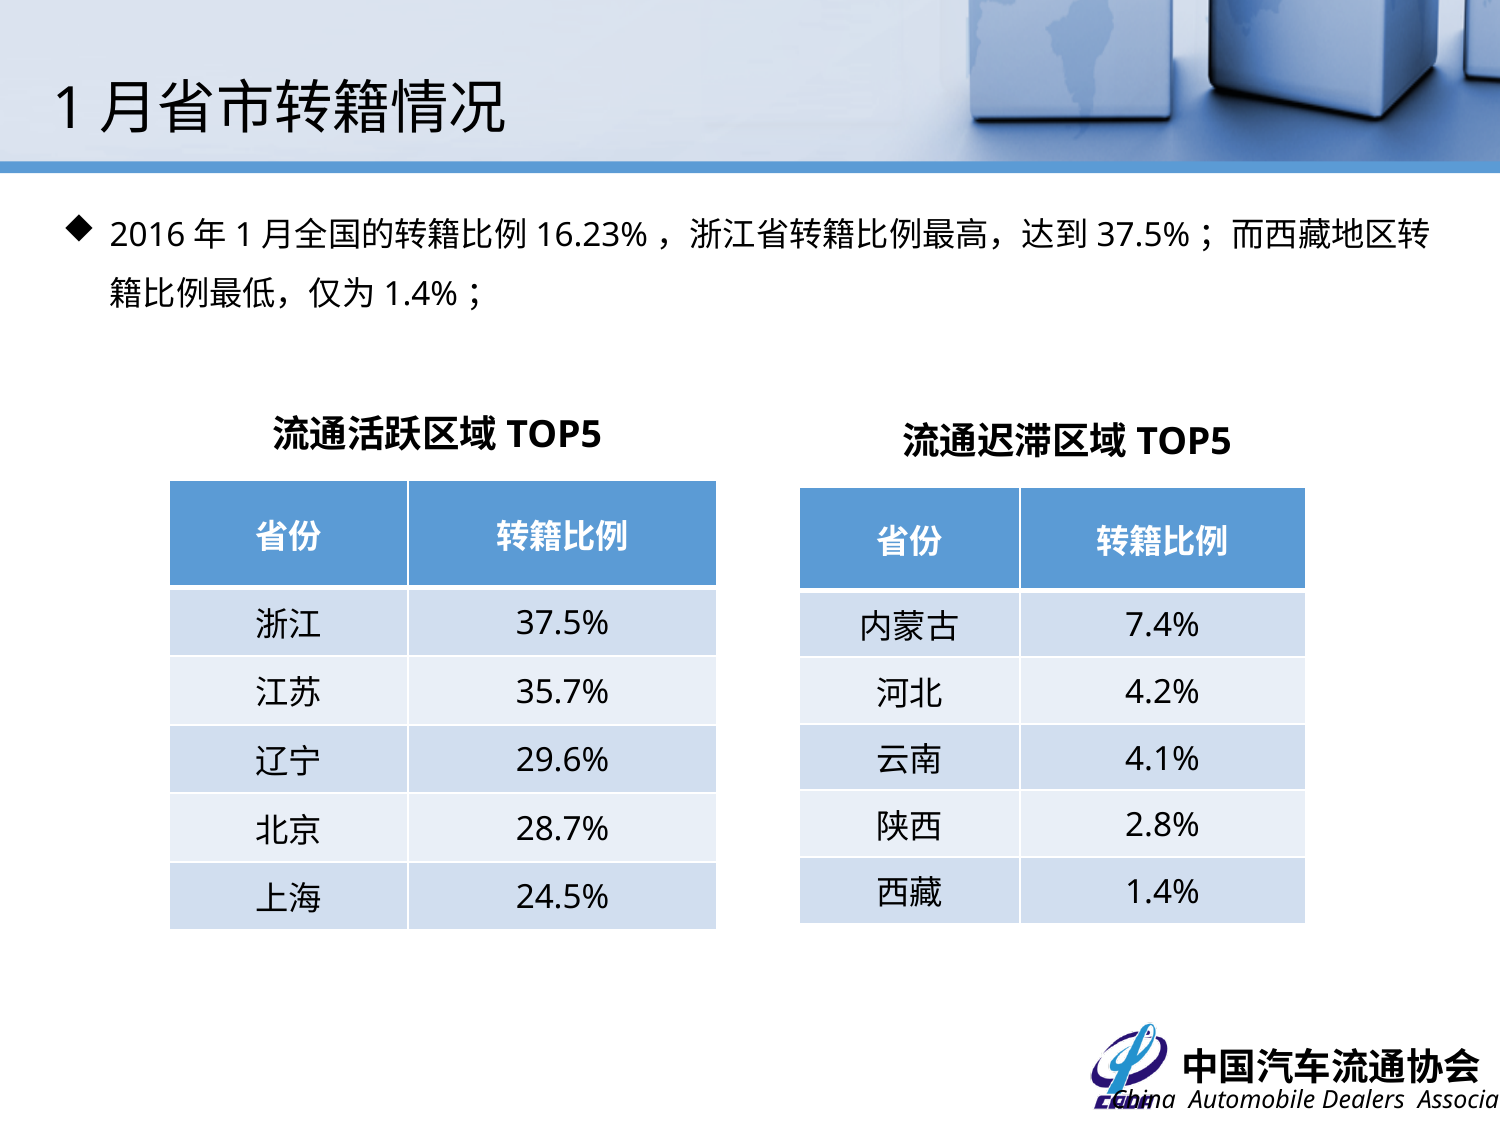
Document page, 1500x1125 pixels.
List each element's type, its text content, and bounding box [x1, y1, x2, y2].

table_cell 35.7% [409, 657, 716, 724]
picture [1164, 1096, 1171, 1106]
table_cell 浙江 [170, 590, 407, 655]
table_cell 河北 [800, 658, 1019, 723]
text_box 1月省市转籍情况 [37, 62, 750, 148]
table_cell 29.6% [409, 726, 716, 792]
table_cell 7.4% [1021, 593, 1305, 656]
table_header 转籍比例 [1021, 488, 1305, 588]
text_box 流通迟滞区域TOP5 [887, 409, 1310, 470]
table_cell 上海 [170, 863, 407, 929]
table_cell 北京 [170, 794, 407, 861]
table_cell 云南 [800, 725, 1019, 789]
table_cell 2.8% [1021, 791, 1305, 856]
text_box 流通活跃区域TOP5 [257, 403, 680, 463]
table_header 省份 [800, 488, 1019, 588]
table_cell 1.4% [1021, 858, 1305, 923]
table_cell 内蒙古 [800, 593, 1019, 656]
table_cell 28.7% [409, 794, 716, 861]
table_cell 辽宁 [170, 726, 407, 792]
table_cell 24.5% [409, 863, 716, 929]
table_cell 4.1% [1021, 725, 1305, 789]
table_header 省份 [170, 481, 407, 585]
picture [0, 0, 1500, 161]
table_header 转籍比例 [409, 481, 716, 585]
table_cell 江苏 [170, 657, 407, 724]
table_cell 陕西 [800, 791, 1019, 856]
table_cell 37.5% [409, 590, 716, 655]
table_cell 4.2% [1021, 658, 1305, 723]
picture [1086, 1018, 1172, 1114]
table_cell 西藏 [800, 858, 1019, 923]
text_box 2016年1月全国的转籍比例16.23%，浙江省转籍比例最高，达到37.5%；而西藏地区转籍比例最低，仅为1.4%； [47, 185, 1452, 320]
